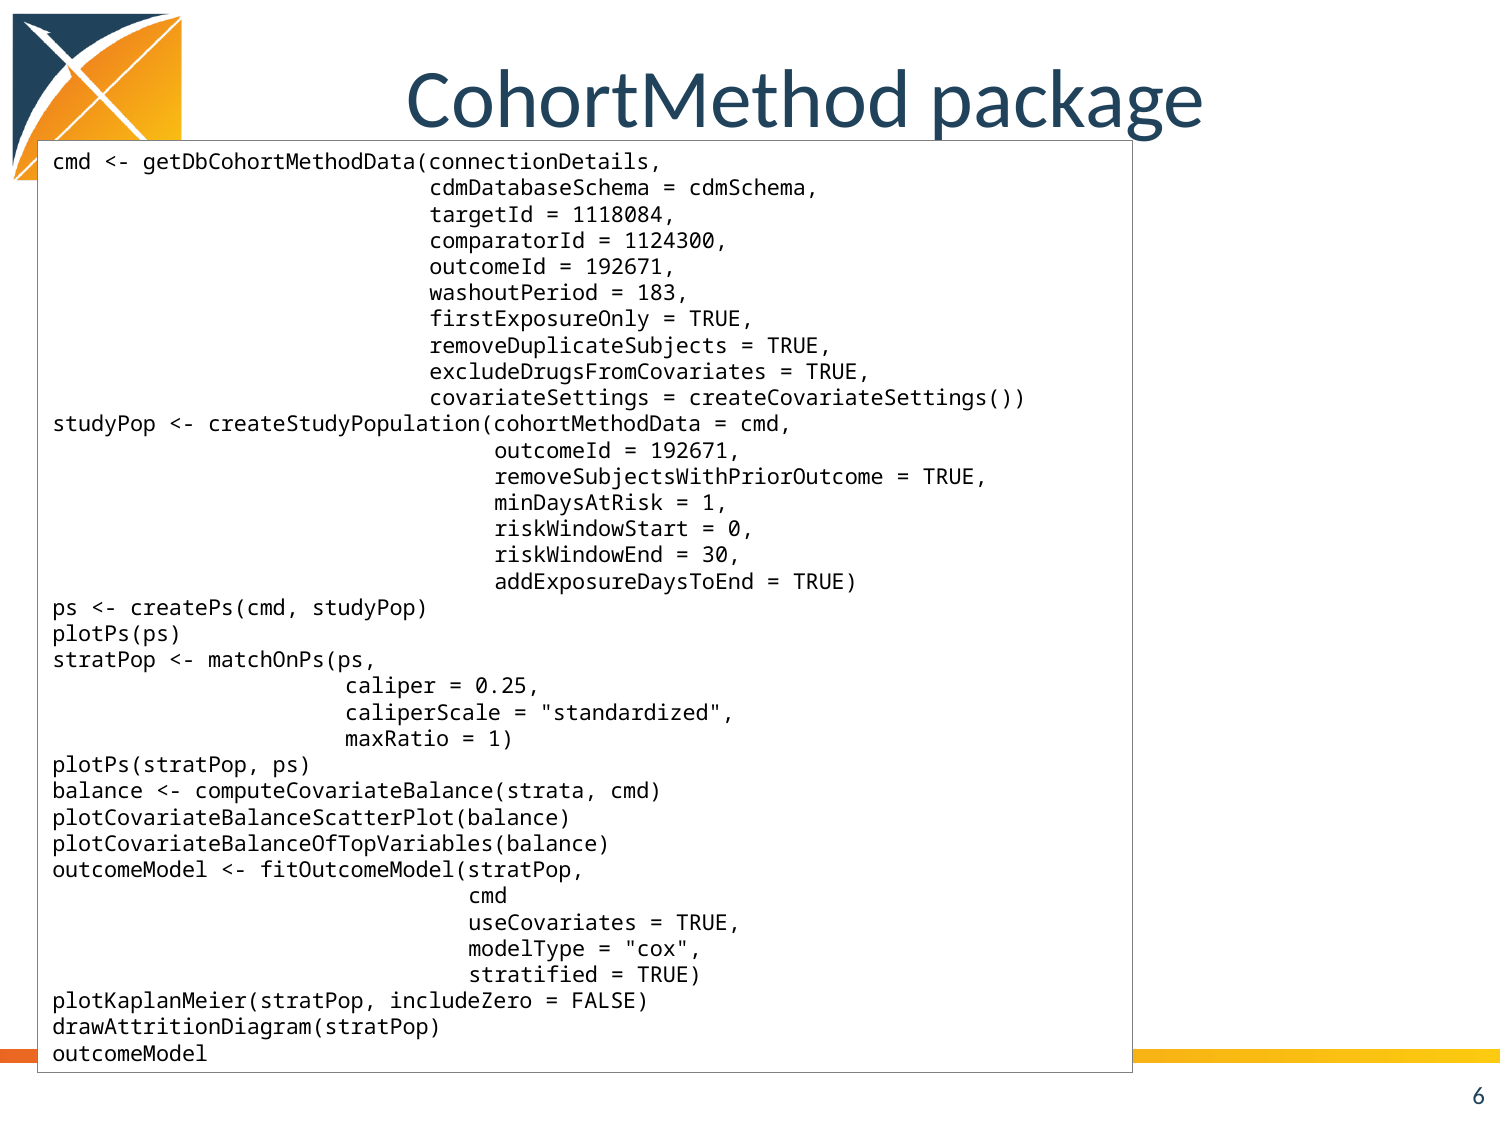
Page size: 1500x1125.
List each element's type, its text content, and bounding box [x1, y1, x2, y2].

picture [0, 0, 206, 200]
text_box cmd <- getDbCohortMethodData(connectionDetails, cdmDatabaseSchema = cdmSchema, targetId = 1118084, comparatorId = 1124300, outcomeId = 192671, washoutPeriod = 183, firstExposureOnly = TRUE, removeDuplicateSubjects = TRUE, excludeDrugsFromCovariates = TRUE, covariateSettings = createCovariateSettings()) studyPop <- createStudyPopulation(cohortMethodData = cmd, outcomeId = 192671, removeSubjectsWithPriorOutcome = TRUE, minDaysAtRisk = 1, riskWindowStart = 0, riskWindowEnd = 30, addExposureDaysToEnd = TRUE) ps <- createPs(cmd, studyPop) plotPs(ps) stratPop <- matchOnPs(ps, caliper = 0.25, caliperScale = "standardized", maxRatio = 1) plotPs(stratPop, ps) balance <- computeCovariateBalance(strata, cmd) plotCovariateBalanceScatterPlot(balance) plotCovariateBalanceOfTopVariables(balance) outcomeModel <- fitOutcomeModel(stratPop, cmd useCovariates = TRUE, modelType = "cox", stratified = TRUE) plotKaplanMeier(stratPop, includeZero = FALSE) drawAttritionDiagram(stratPop) outcomeModel [37, 140, 1133, 1073]
title CohortMethod package [187, 24, 1425, 163]
slide_number 6 [1149, 1065, 1500, 1125]
